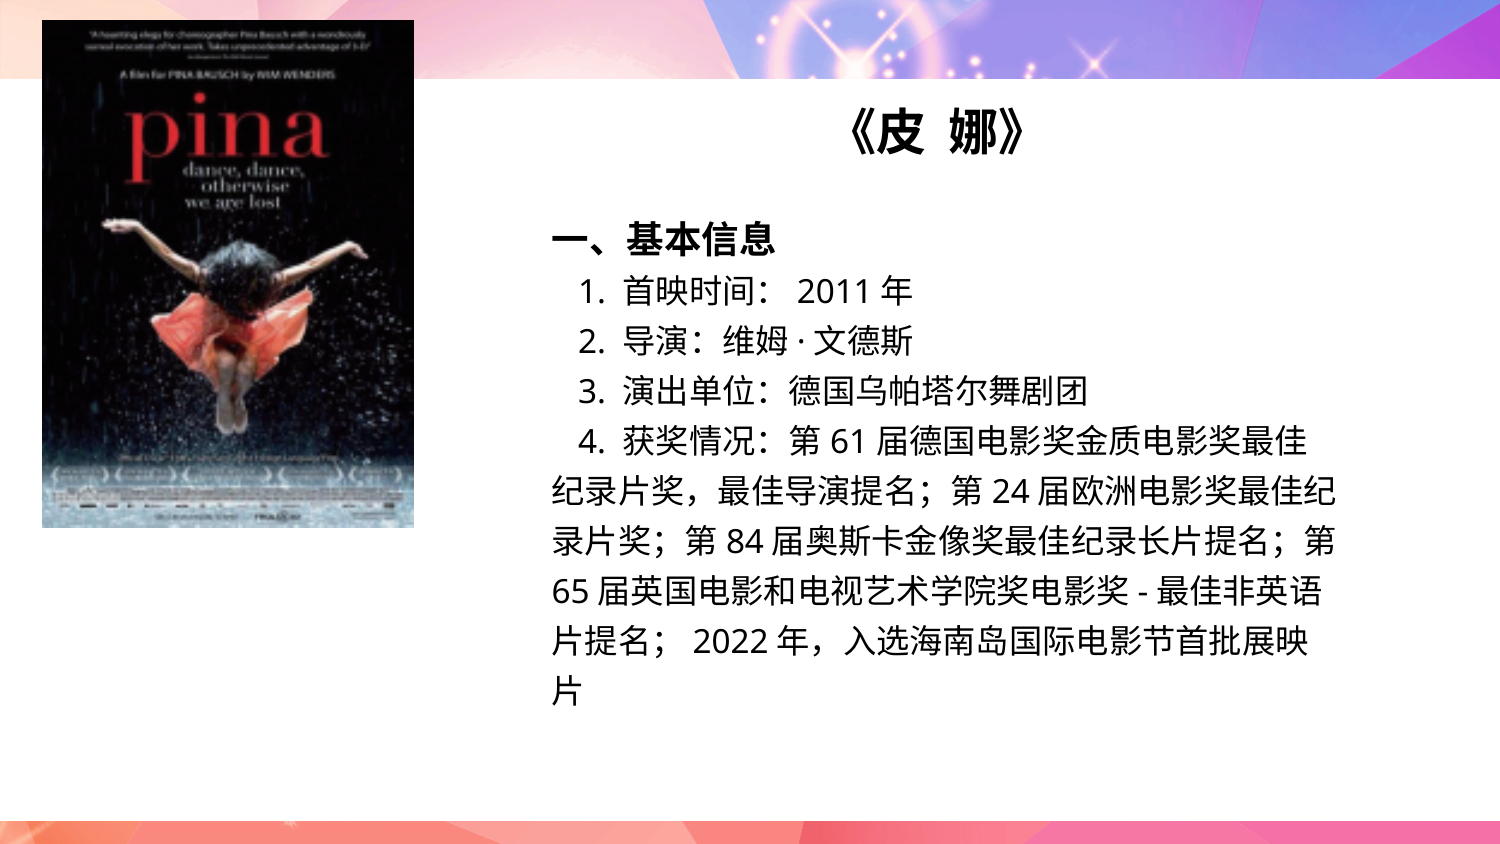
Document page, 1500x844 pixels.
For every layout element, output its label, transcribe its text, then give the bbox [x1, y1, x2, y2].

text_box 一、基本信息 1. 首映时间：2011年 2. 导演：维姆·文德斯 3. 演出单位：德国乌帕塔尔舞剧团 4. 获奖情况：第61届德国电影奖金质电影奖最佳纪录片奖，最佳导演提名；第24届欧洲电影奖最佳纪录片奖；第84届奥斯卡金像奖最佳纪录长片提名；第65届英国电影和电视艺术学院奖电影奖-最佳非英语片提名；2022年，入选海南岛国际电影节首批展映片 [536, 196, 1355, 691]
picture [0, 0, 1500, 528]
picture [0, 821, 1500, 844]
text_box 《皮 娜》 [520, 93, 1355, 168]
